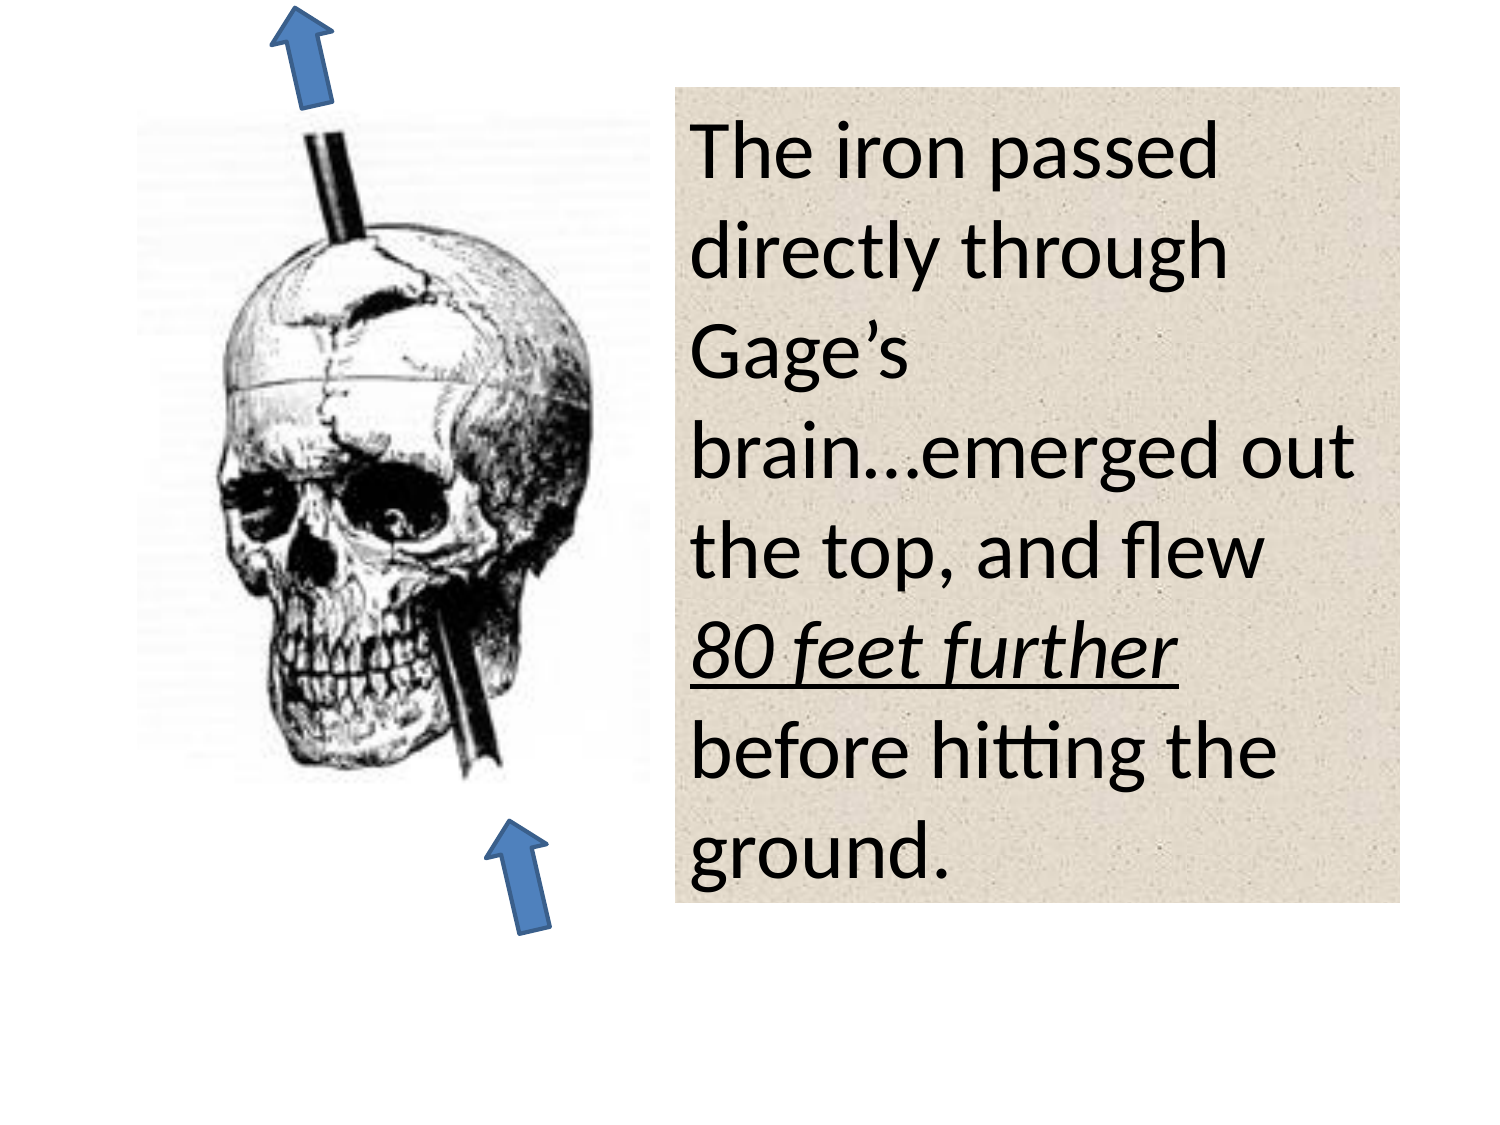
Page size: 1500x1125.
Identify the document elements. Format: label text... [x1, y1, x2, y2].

text_box The iron passed directly through Gage’s brain…emerged out the top, and flew 80 feet further before hitting the ground. [675, 87, 1400, 903]
text_box [269, 5, 335, 85]
picture [137, 87, 651, 815]
text_box [484, 824, 552, 936]
